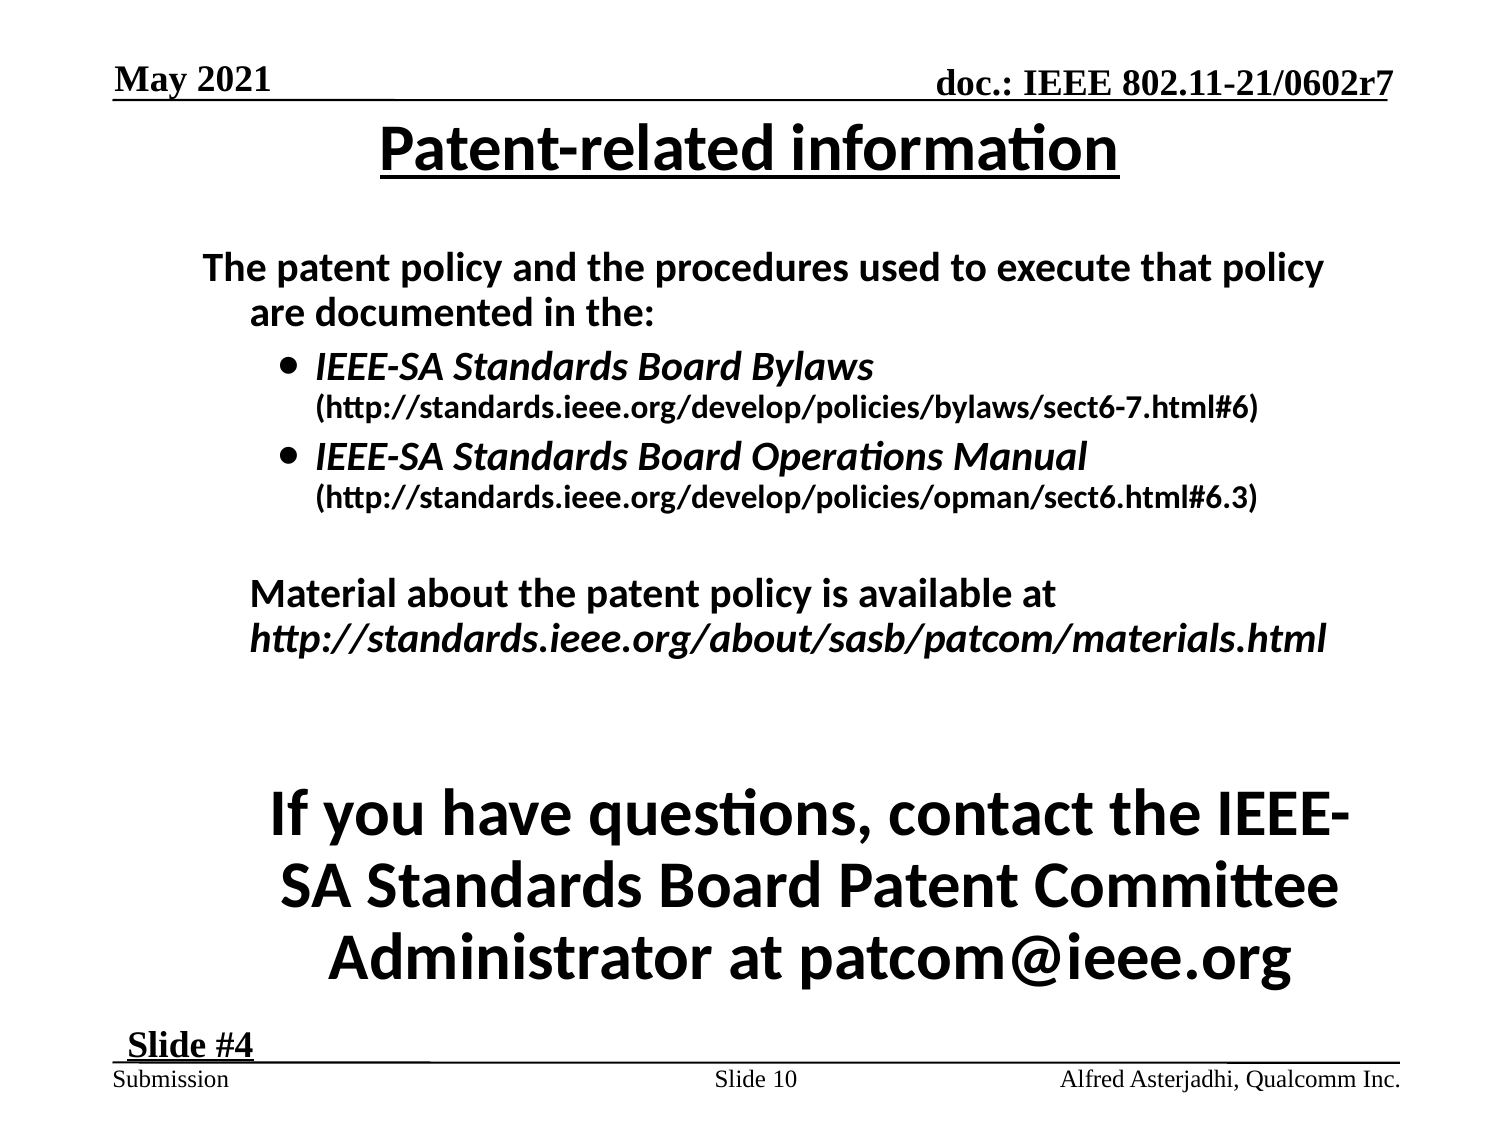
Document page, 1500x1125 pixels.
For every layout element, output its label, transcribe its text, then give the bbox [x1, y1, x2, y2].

title Patent-related information [112, 112, 1388, 176]
footer Alfred Asterjadhi, Qualcomm Inc. [878, 1061, 1402, 1093]
list The patent policy and the procedures used to execute that policy are documented in the: IEEE-SA Standards Board Bylaws (http://standards.ieee.org/develop/policies/bylaws/sect6-7.html#6) IEEE-SA Standards Board Operations Manual (http://standards.ieee.org/develop/policies/opman/sect6.html#6.3) Material about the patent policy is available at http://standards.ieee.org/about/sasb/patcom/materials.html If you have questions, contact the IEEE-SA Standards Board Patent Committee Administrator at patcom@ieee.org [112, 237, 1388, 913]
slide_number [114, 54, 493, 100]
text_box Slide #4 [112, 1012, 269, 1073]
slide_number Slide 10 [712, 1061, 800, 1123]
